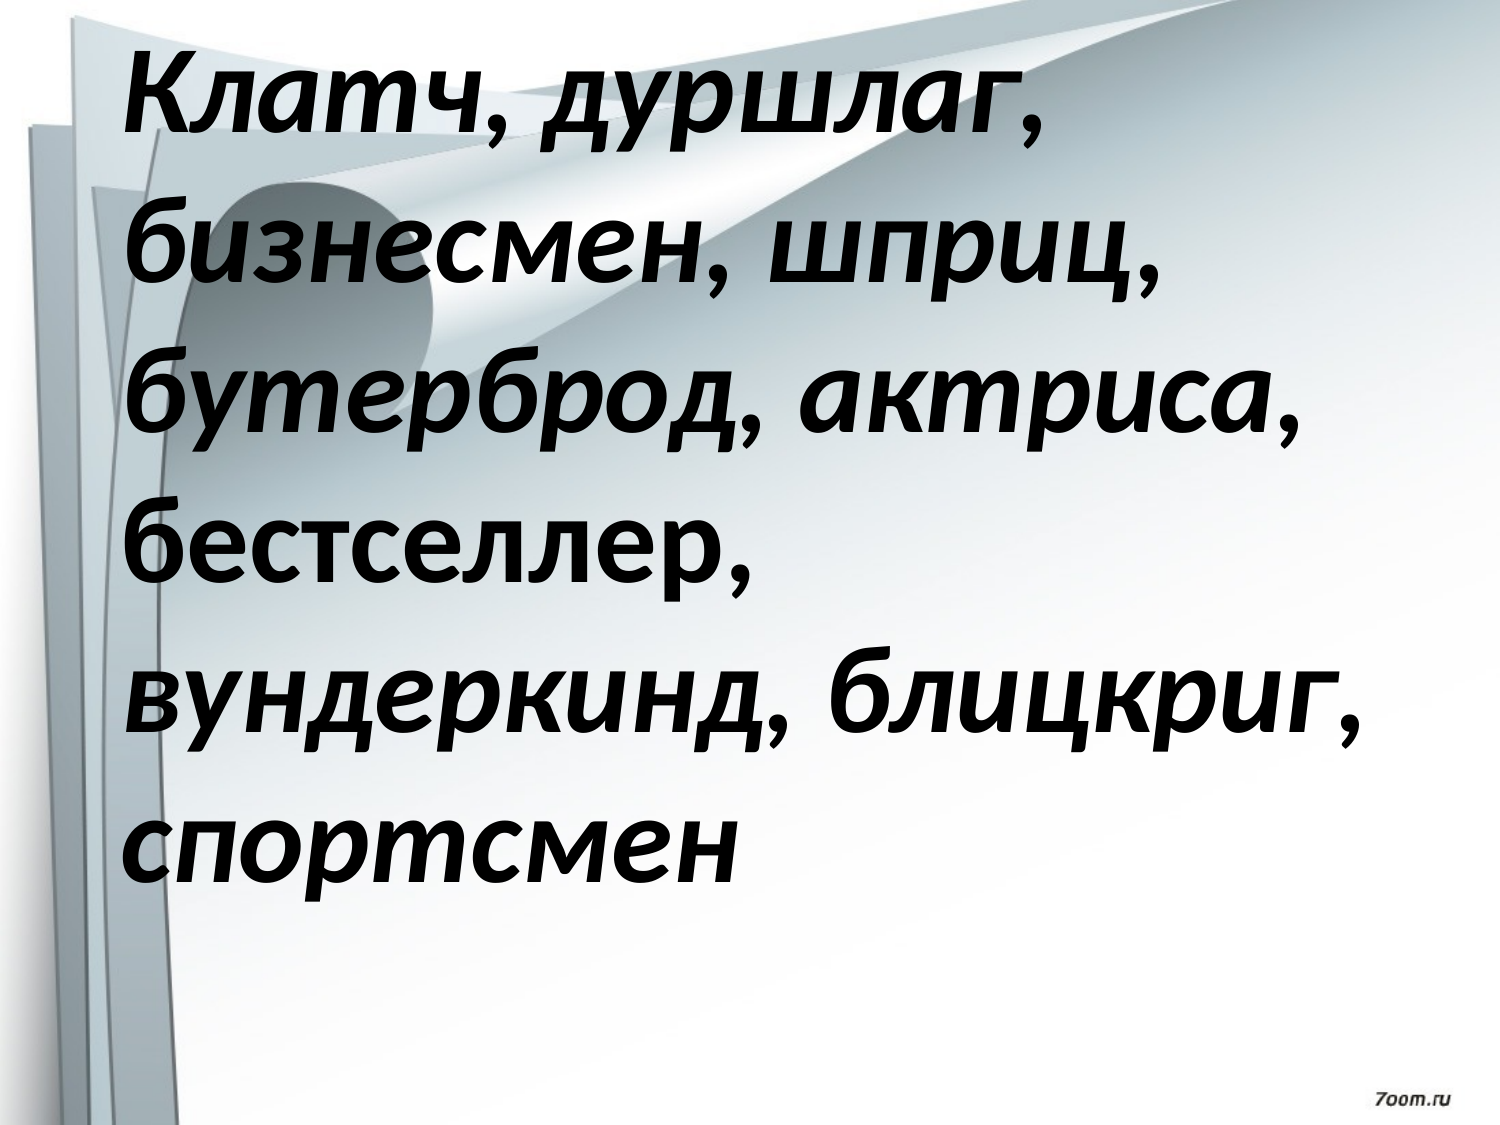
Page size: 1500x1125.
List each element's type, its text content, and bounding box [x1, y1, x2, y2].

text_box Клатч, дуршлаг, бизнесмен, шприц, бутерброд, актриса, бестселлер, вундеркинд, блицкриг, спортсмен [105, 0, 1442, 915]
picture [0, 0, 1500, 1125]
